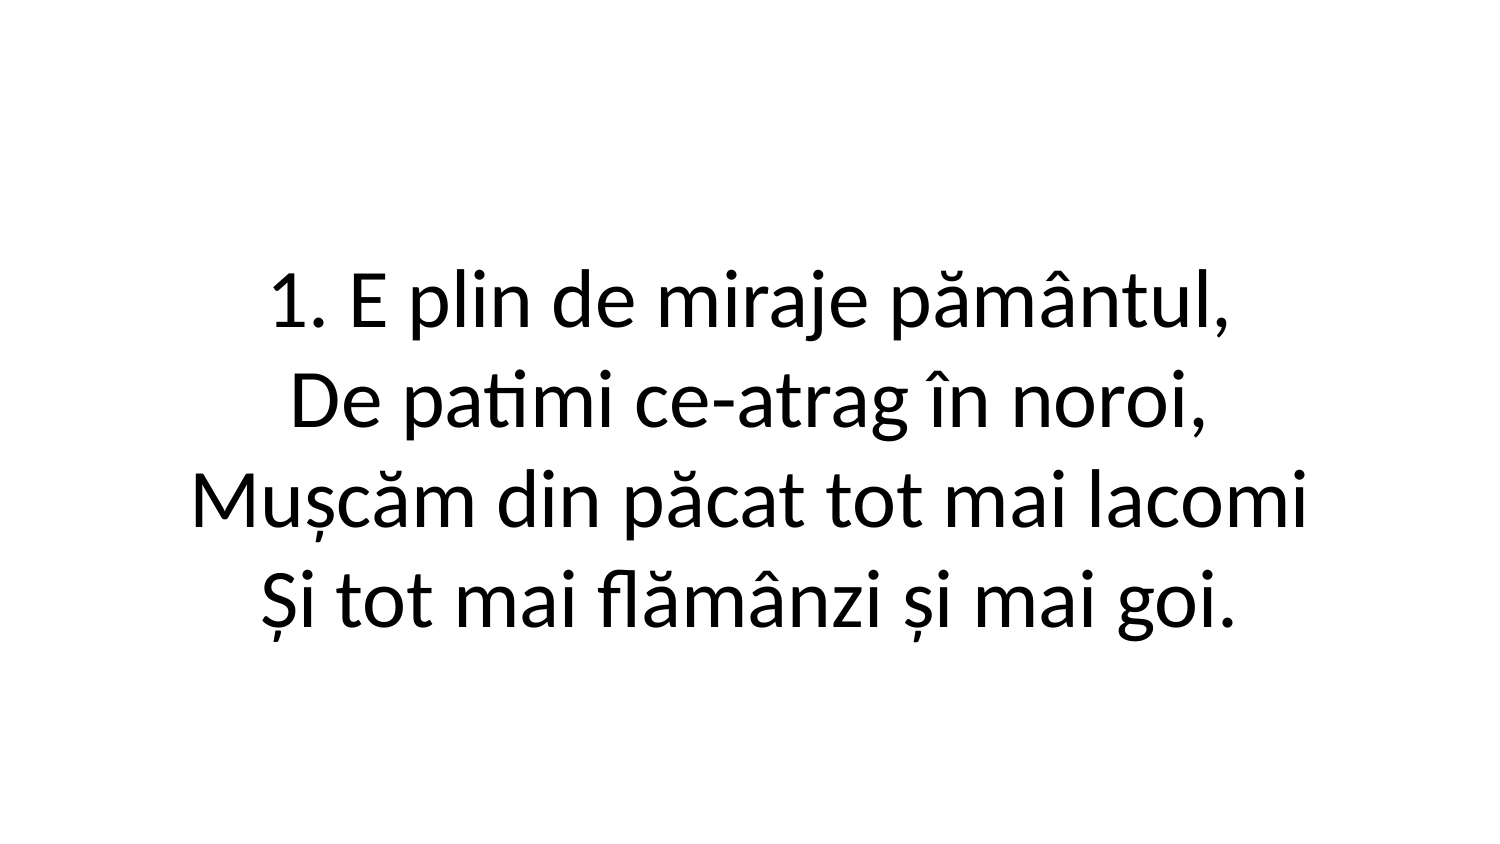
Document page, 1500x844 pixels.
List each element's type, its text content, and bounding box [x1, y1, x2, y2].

text_box 1. E plin de miraje pământul, De patimi ce-atrag în noroi, Mușcăm din păcat tot mai lacomi Și tot mai flămânzi și mai goi. [174, 192, 1326, 652]
